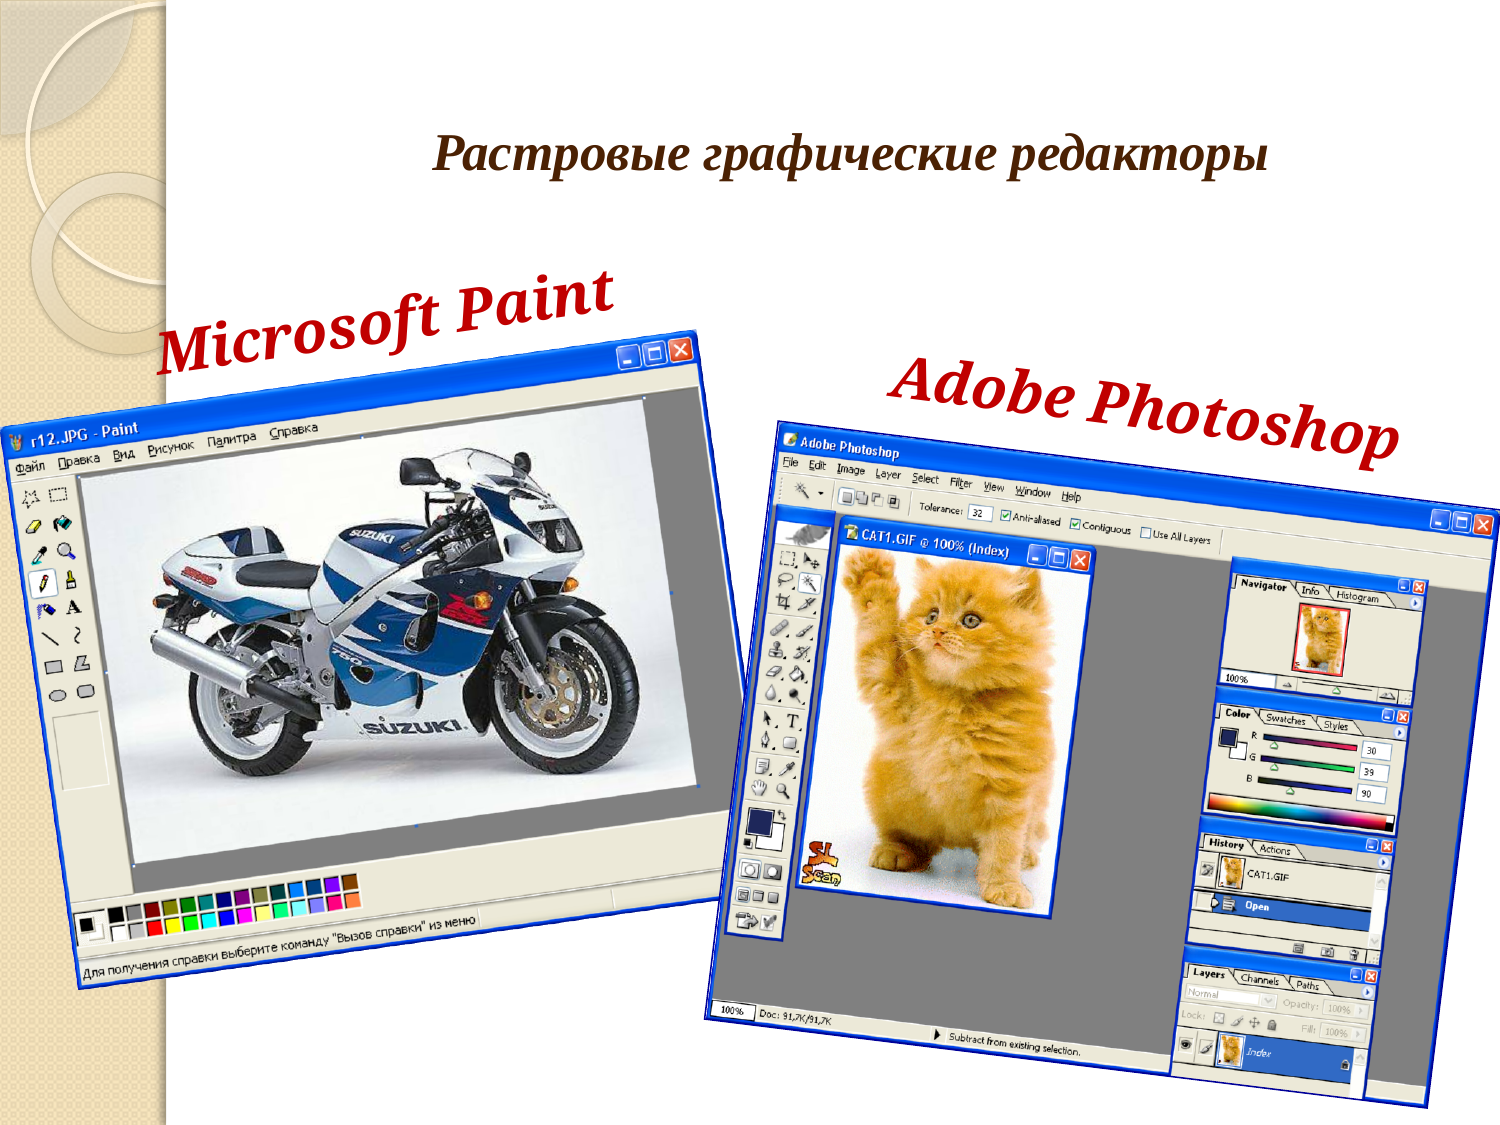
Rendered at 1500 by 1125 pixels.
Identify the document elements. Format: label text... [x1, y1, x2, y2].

picture [0, 329, 1499, 1107]
text_box Adobe Photoshop [796, 328, 1472, 461]
list Microsoft Paint [70, 246, 661, 371]
title Растровые графические редакторы [235, 45, 1466, 247]
